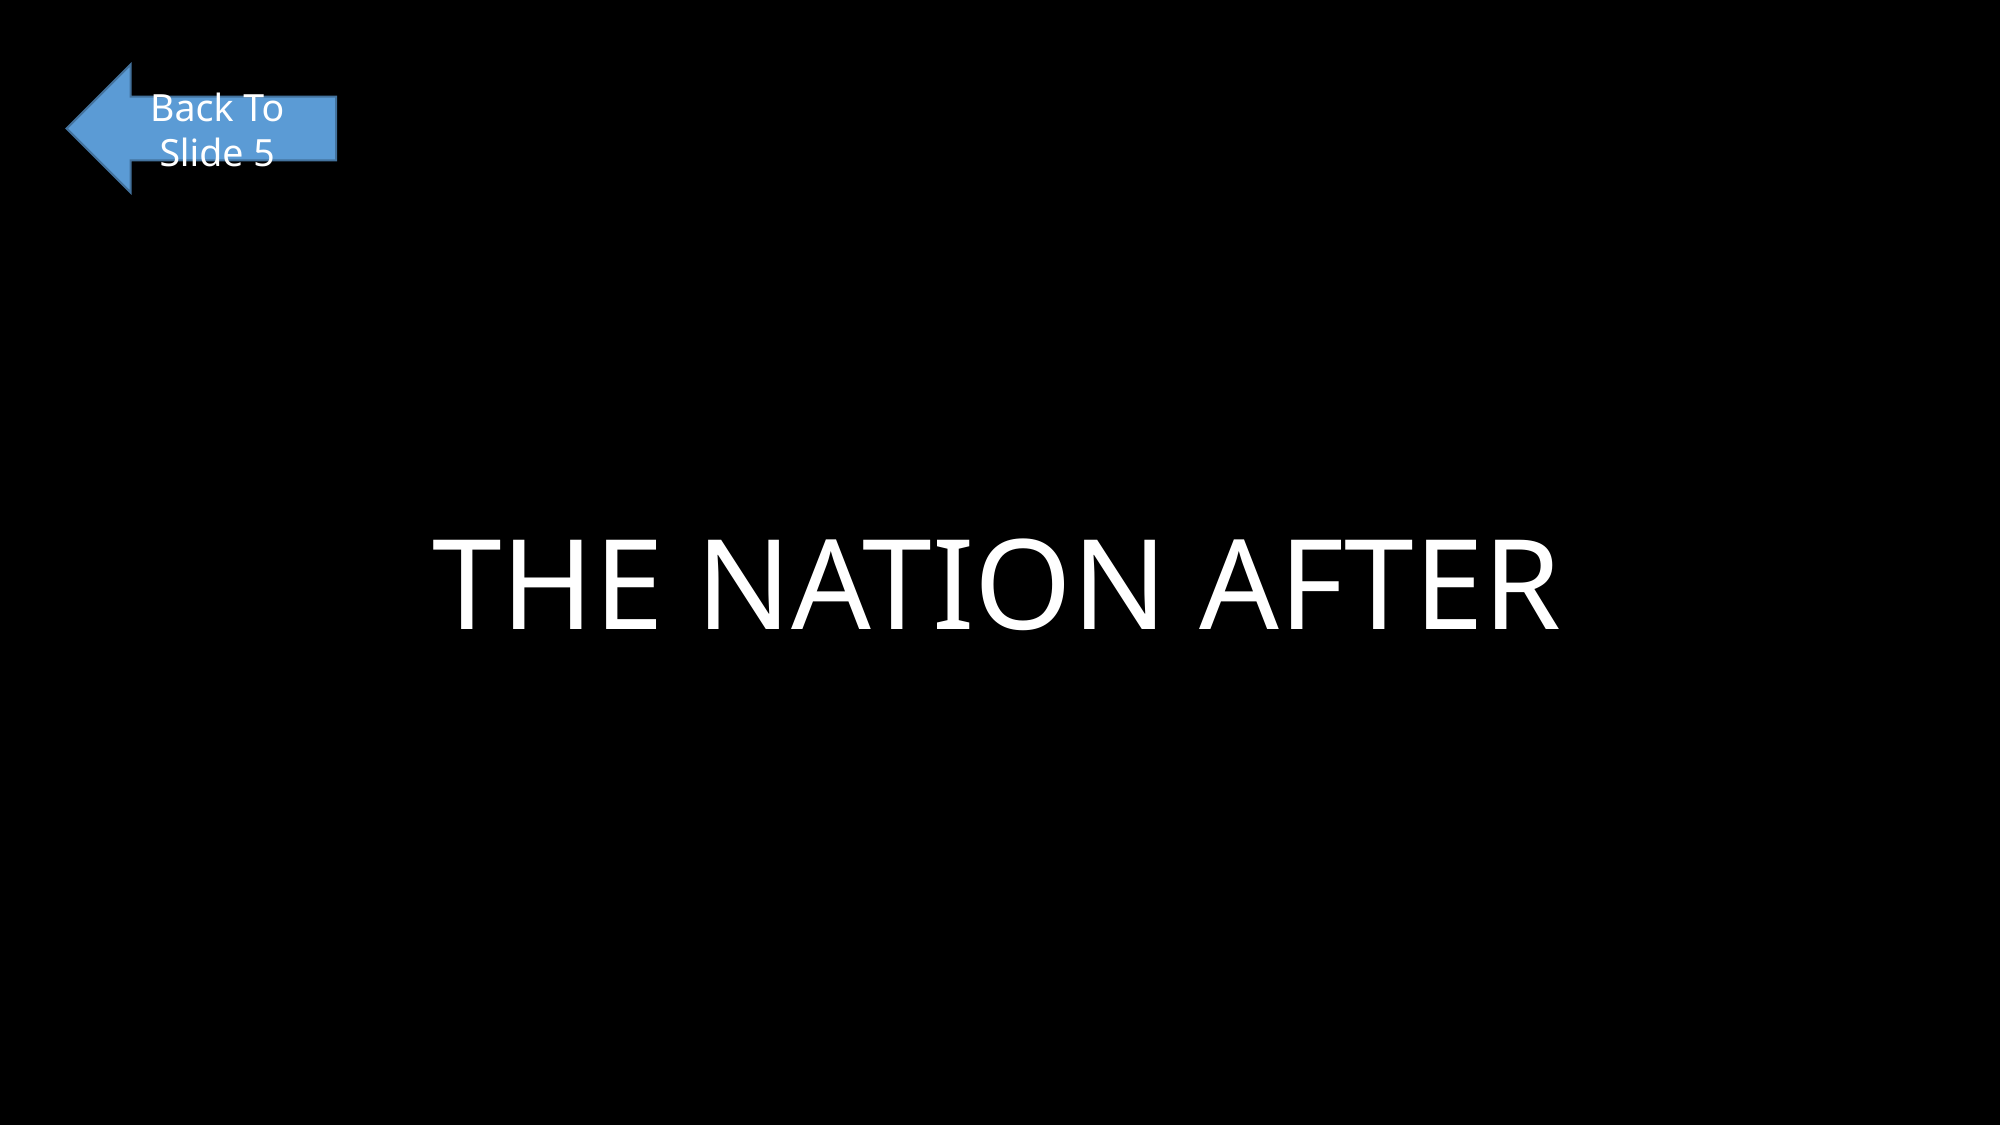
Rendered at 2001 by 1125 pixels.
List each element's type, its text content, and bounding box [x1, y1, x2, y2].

title THE NATION AFTER [161, 192, 1834, 664]
text_box Back To Slide 5 [65, 62, 338, 195]
